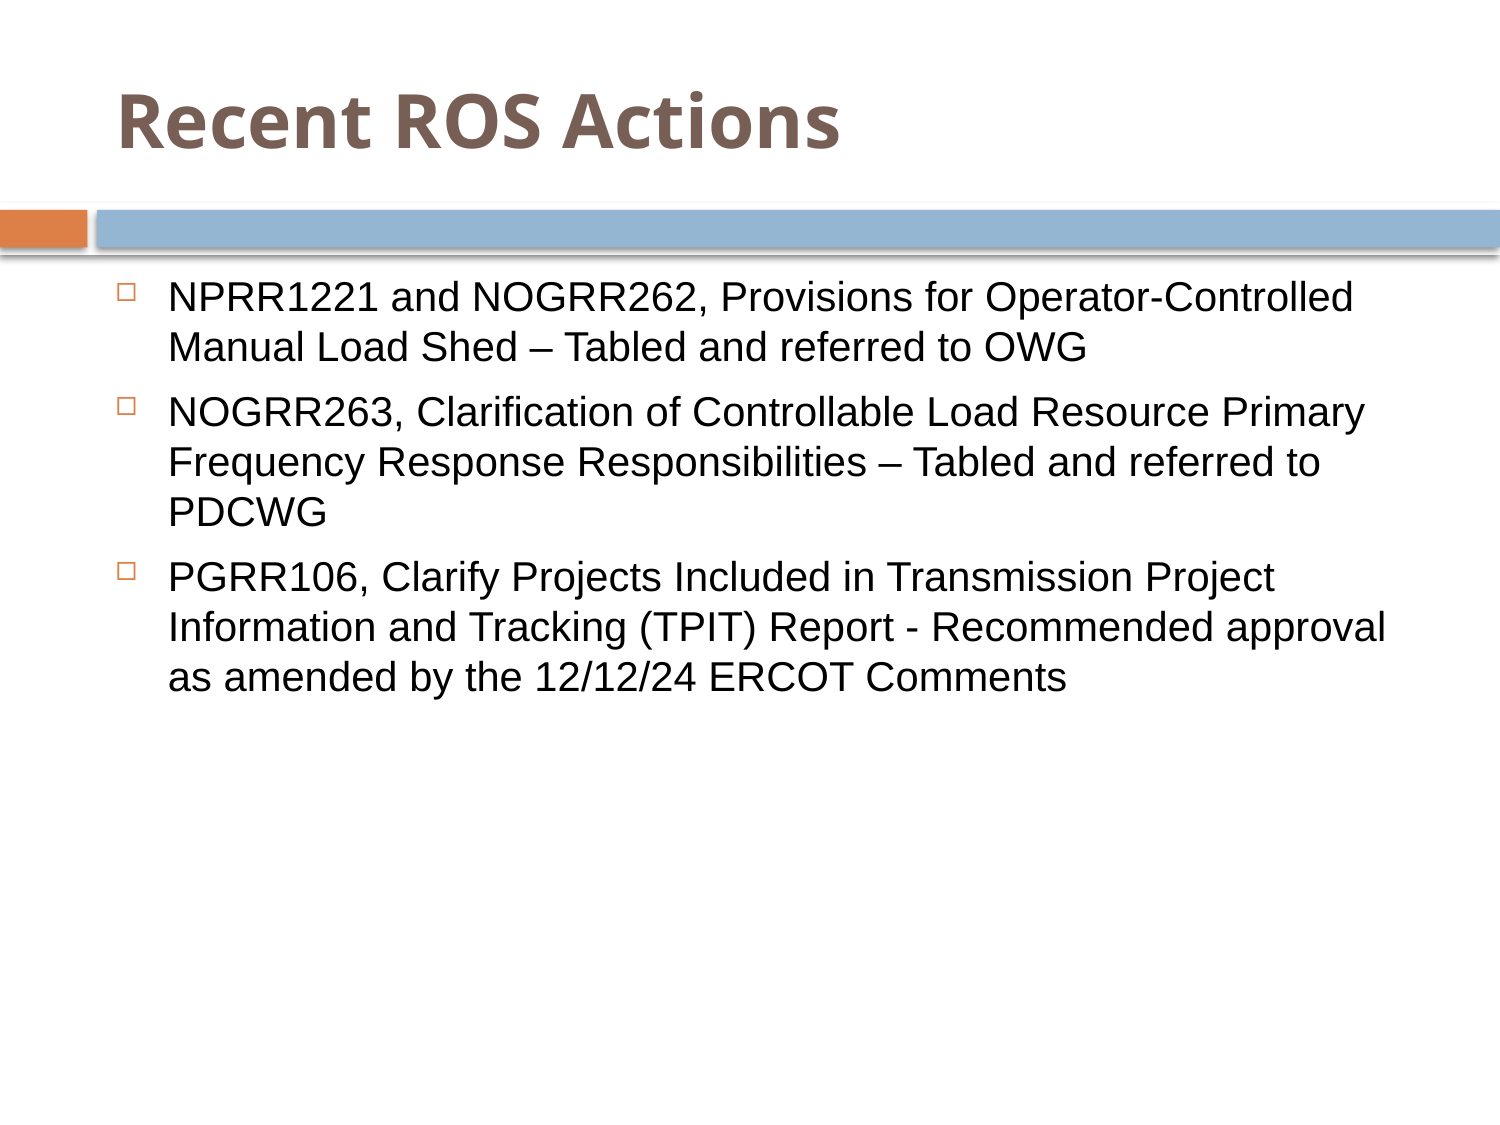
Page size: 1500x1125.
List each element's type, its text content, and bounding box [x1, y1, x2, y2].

title Recent ROS Actions [100, 37, 1439, 201]
list NPRR1221 and NOGRR262, Provisions for Operator-Controlled Manual Load Shed – Tabled and referred to OWG NOGRR263, Clarification of Controllable Load Resource Primary Frequency Response Responsibilities – Tabled and referred to PDCWG PGRR106, Clarify Projects Included in Transmission Project Information and Tracking (TPIT) Report - Recommended approval as amended by the 12/12/24 ERCOT Comments [100, 262, 1439, 1001]
